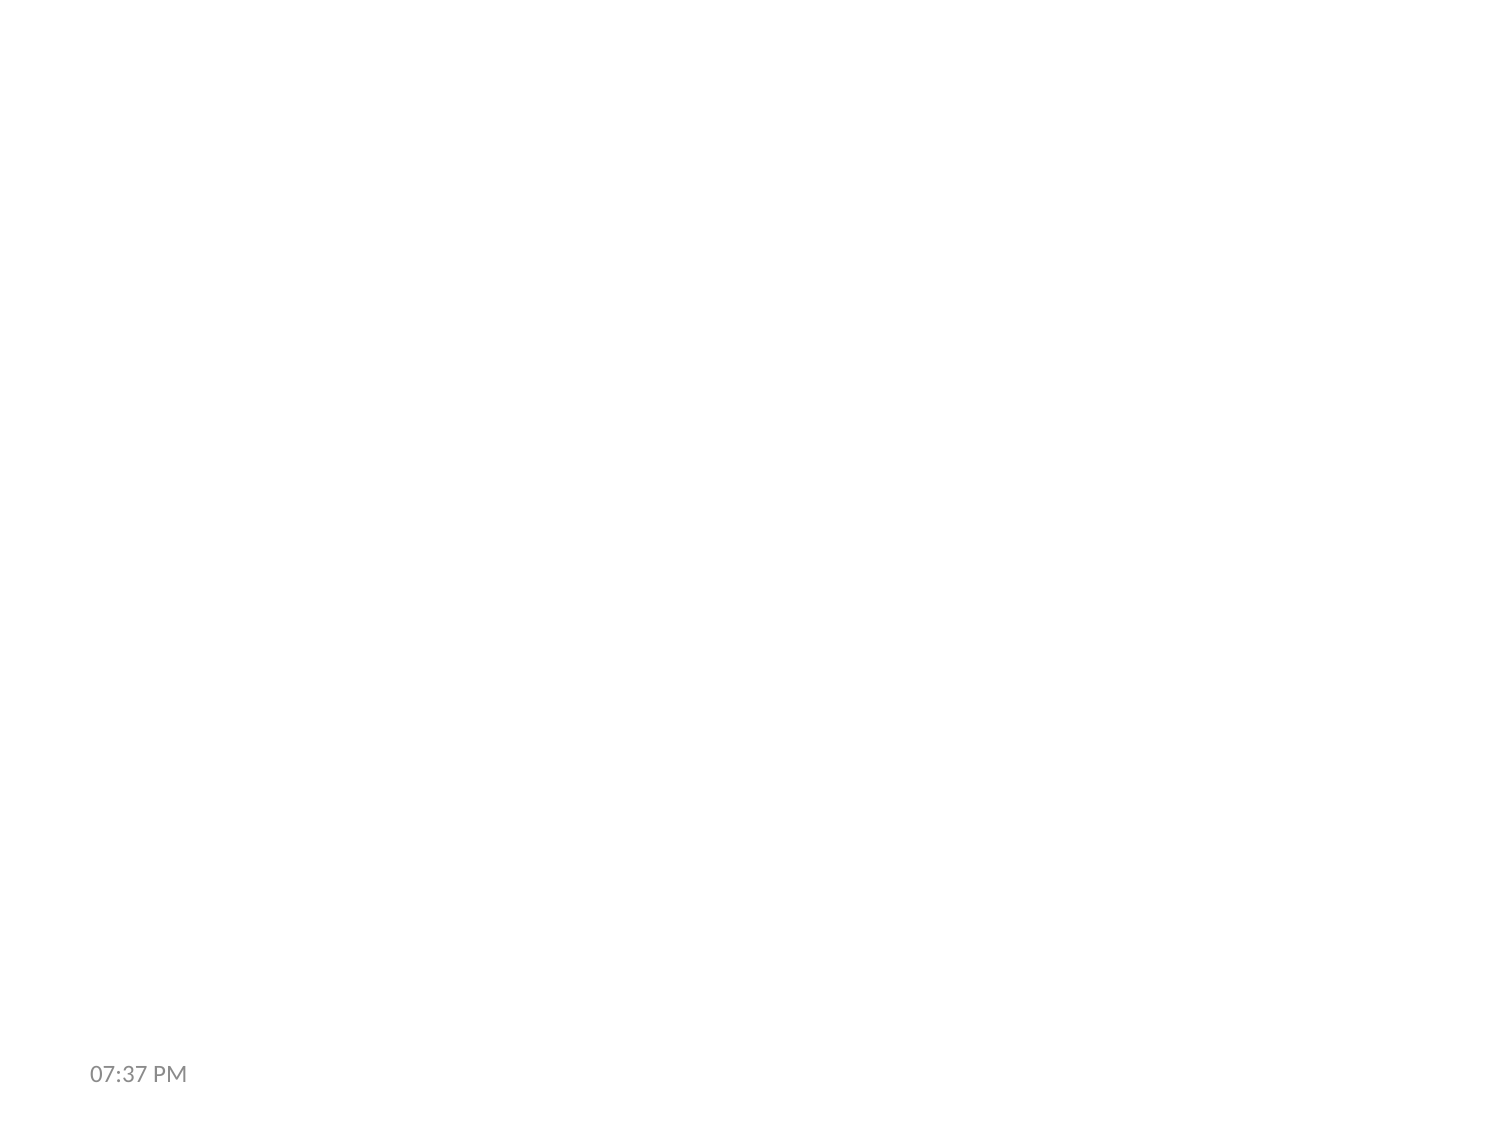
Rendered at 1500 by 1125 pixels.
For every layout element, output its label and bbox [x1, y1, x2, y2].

slide_number [75, 1042, 425, 1103]
